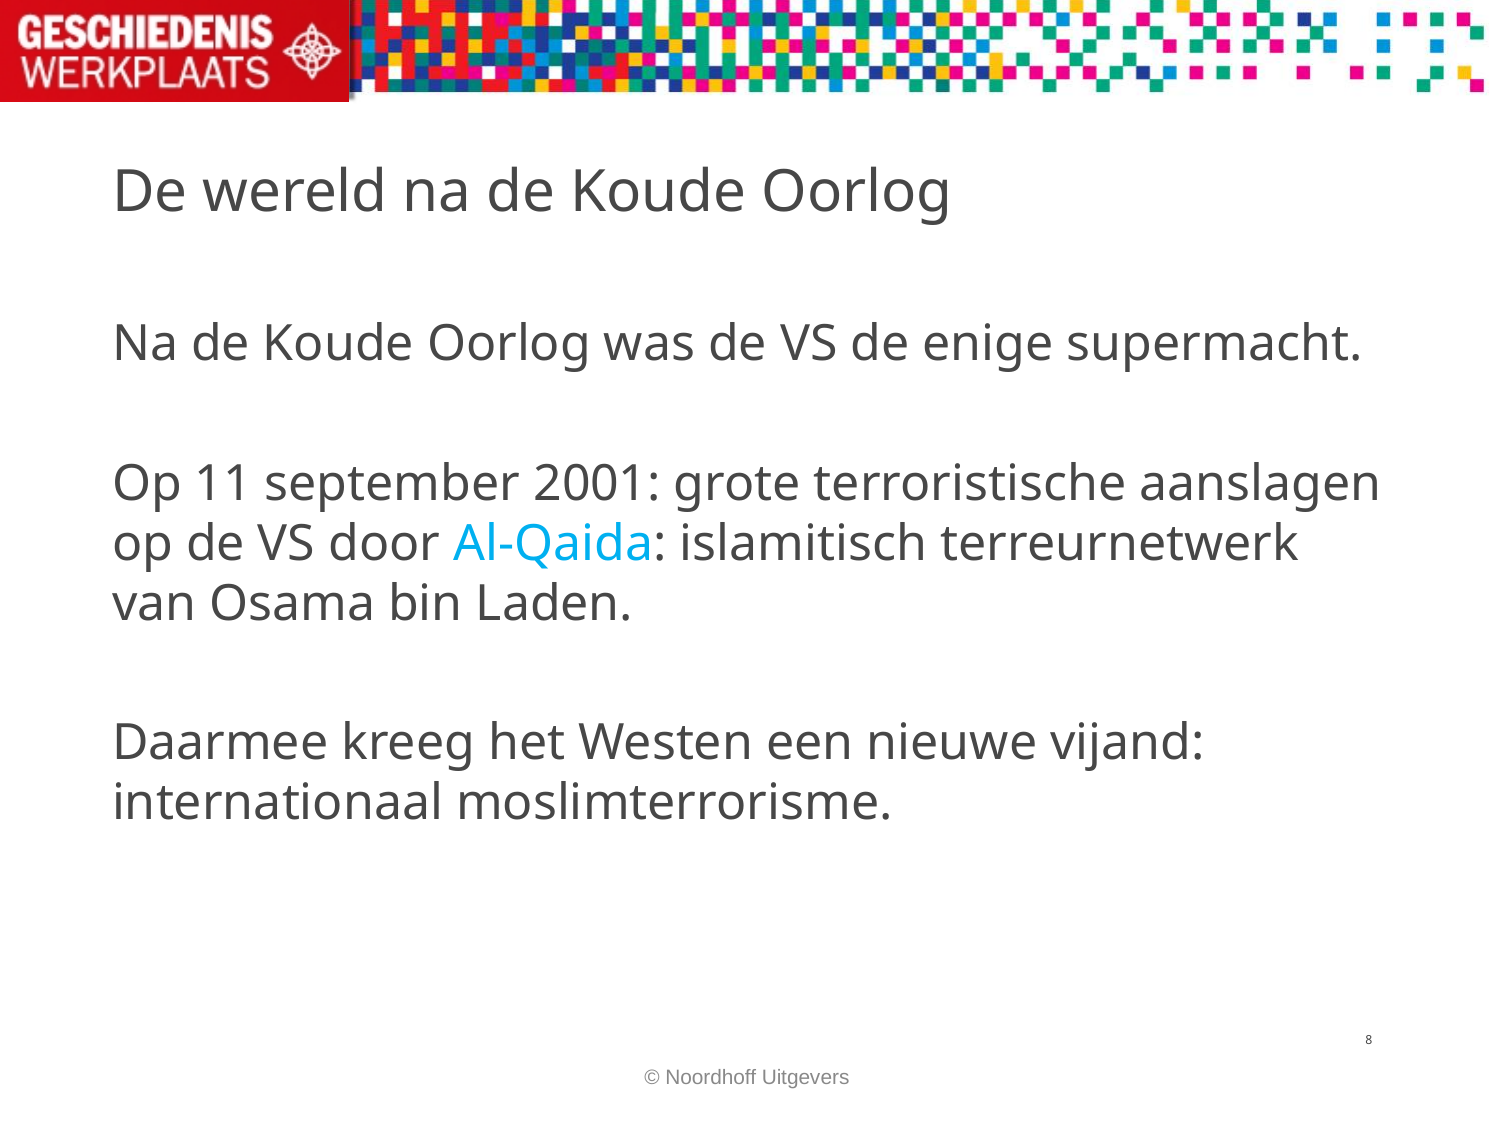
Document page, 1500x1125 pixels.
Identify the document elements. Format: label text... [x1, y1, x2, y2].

text_box © Noordhoff Uitgevers [512, 1045, 988, 1106]
title De wereld na de Koude Oorlog [112, 145, 1401, 256]
slide_number 8 [1325, 1025, 1388, 1063]
picture [0, 0, 1500, 1125]
list Na de Koude Oorlog was de VS de enige supermacht. Op 11 september 2001: grote terroristische aanslagen op de VS door Al-Qaida: islamitisch terreurnetwerk van Osama bin Laden. Daarmee kreeg het Westen een nieuwe vijand: internationaal moslimterrorisme. [112, 302, 1409, 1024]
